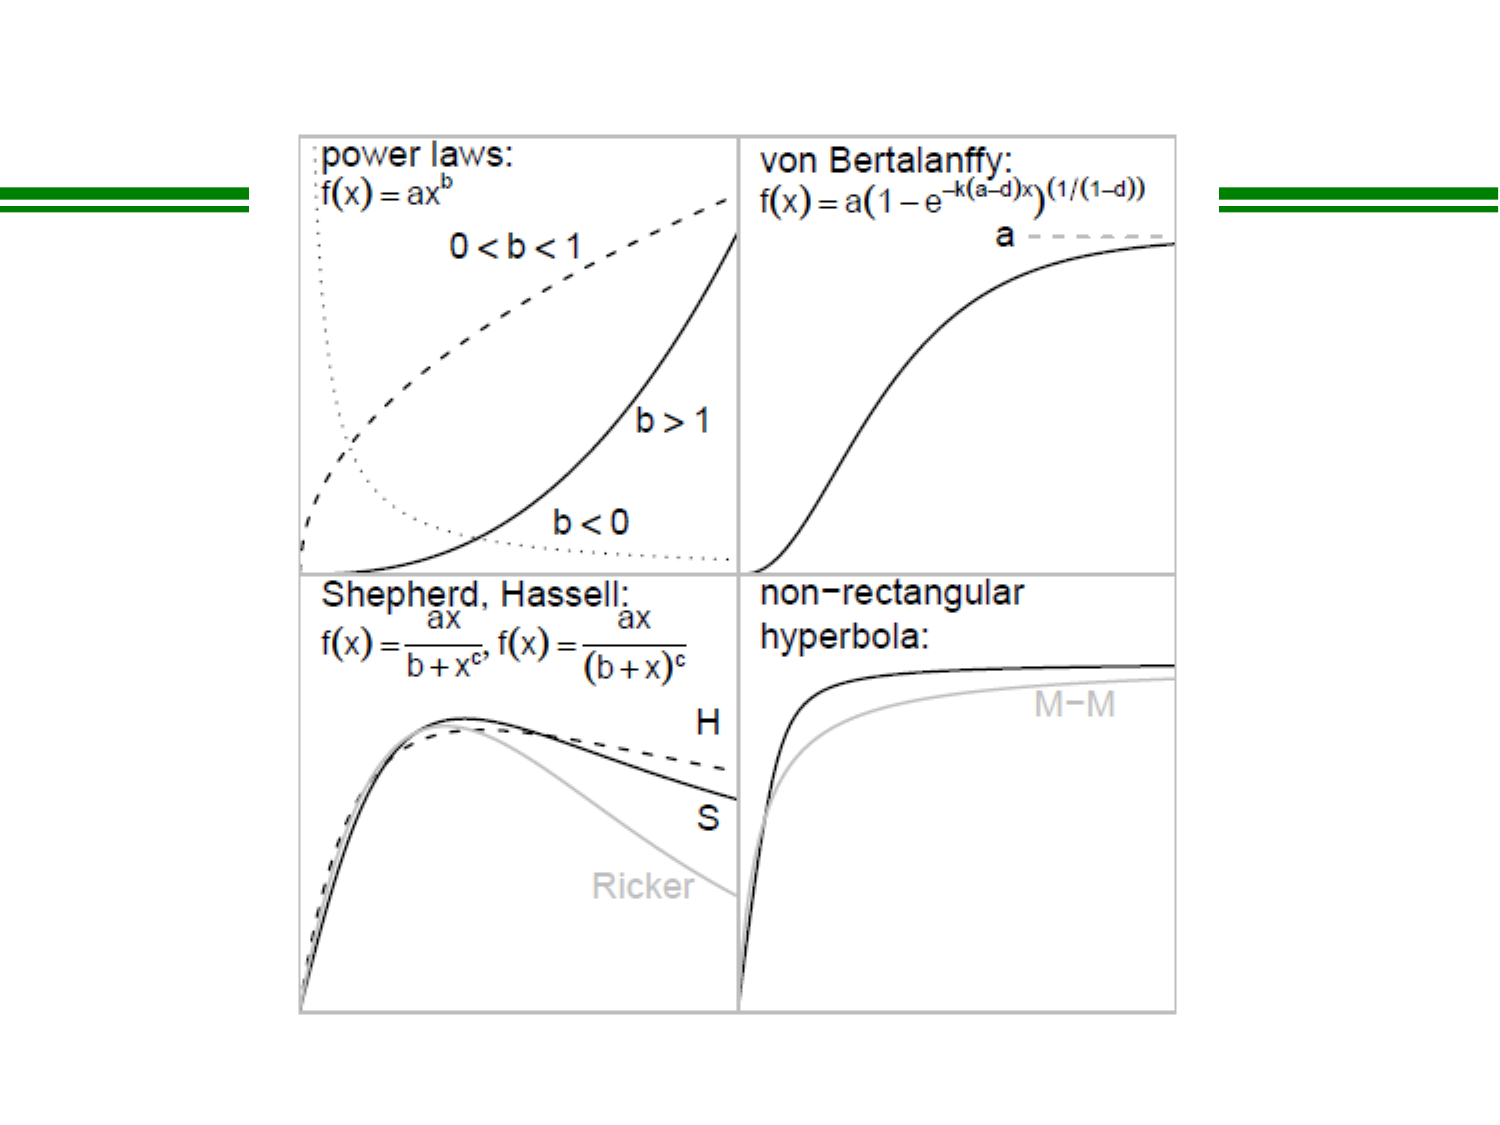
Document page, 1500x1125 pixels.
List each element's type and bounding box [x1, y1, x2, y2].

picture [249, 99, 1219, 1025]
